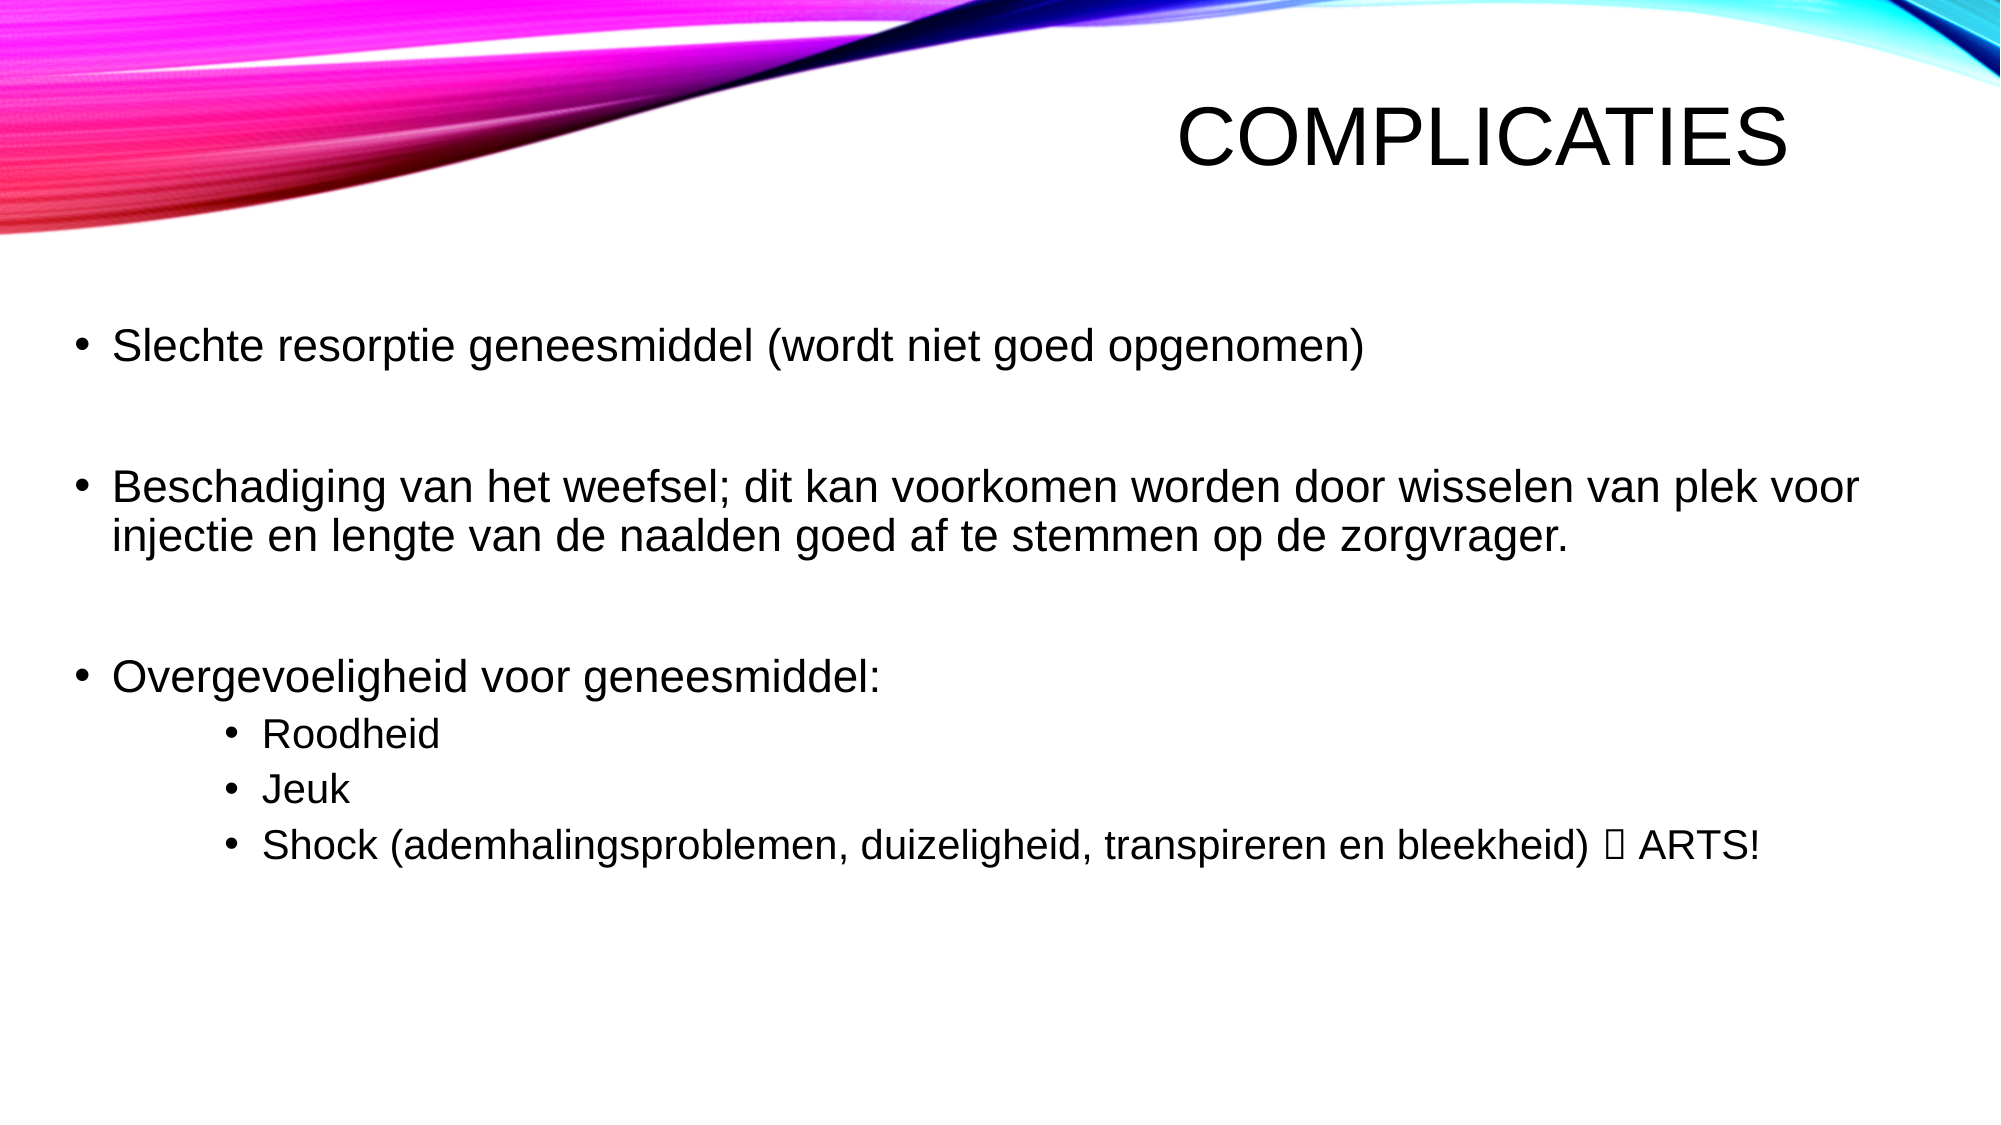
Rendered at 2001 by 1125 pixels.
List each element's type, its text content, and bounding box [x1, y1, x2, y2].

picture [1910, 0, 2000, 45]
picture [1890, 0, 2000, 75]
list Slechte resorptie geneesmiddel (wordt niet goed opgenomen) Beschadiging van het weefsel; dit kan voorkomen worden door wisselen van plek voor injectie en lengte van de naalden goed af te stemmen op de zorgvrager. Overgevoeligheid voor geneesmiddel: Roodheid Jeuk Shock (ademhalingsproblemen, duizeligheid, transpireren en bleekheid)  ARTS! [59, 314, 1925, 1112]
title Complicaties [454, 46, 1805, 231]
picture [0, 0, 2000, 237]
